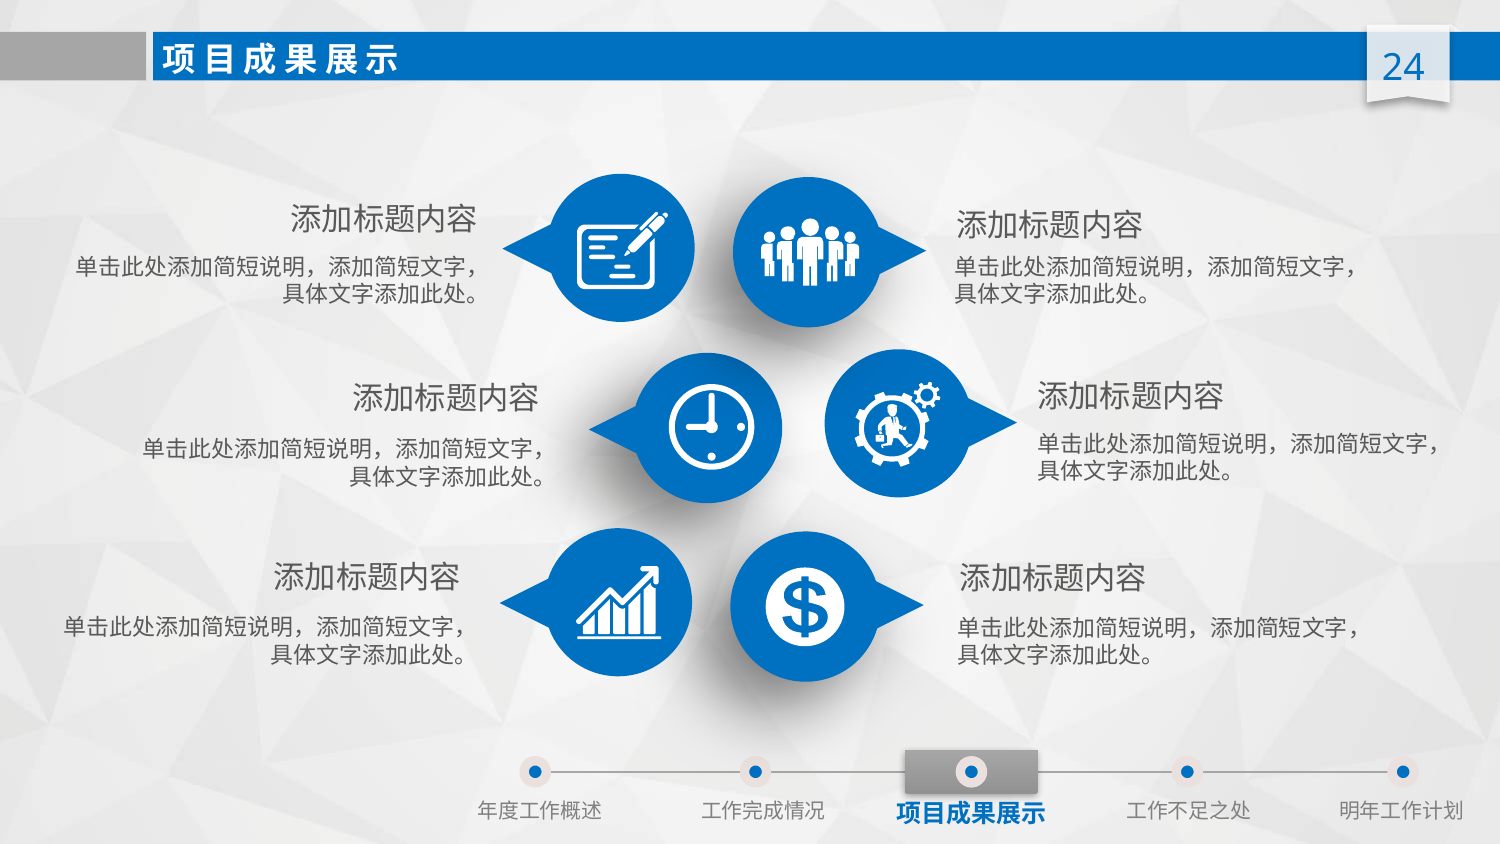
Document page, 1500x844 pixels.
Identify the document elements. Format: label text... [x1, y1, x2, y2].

text_box 添加标题内容 [1022, 368, 1241, 421]
text_box 添加标题内容 [258, 549, 476, 603]
picture [0, 81, 1500, 844]
text_box [797, 218, 824, 286]
text_box [761, 231, 776, 277]
text_box [825, 226, 844, 282]
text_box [524, 151, 673, 345]
text_box [586, 355, 785, 506]
text_box 单击此处添加简短说明，添加简短文字， 具体文字添加此处。 [942, 605, 1387, 676]
text_box 添加标题内容 [275, 191, 493, 244]
text_box [728, 529, 926, 684]
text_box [846, 326, 996, 520]
text_box [844, 231, 860, 277]
text_box [776, 226, 796, 282]
text_box 单击此处添加简短说明，添加简短文字， 具体文字添加此处。 [1023, 422, 1467, 492]
text_box [668, 384, 755, 470]
text_box 添加标题内容 [941, 197, 1159, 244]
text_box 单击此处添加简短说明，添加简短文字， 具体文字添加此处。 [939, 244, 1384, 315]
text_box 单击此处添加简短说明，添加简短文字， 具体文字添加此处。 [60, 245, 505, 315]
text_box 添加标题内容 [945, 550, 1163, 603]
text_box 单击此处添加简短说明，添加简短文字， 具体文字添加此处。 [48, 605, 493, 676]
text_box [521, 505, 671, 699]
text_box [763, 565, 847, 649]
text_box 项 目 成 果 展 示 [147, 31, 491, 86]
text_box [730, 174, 929, 330]
text_box 添加标题内容 [337, 371, 555, 424]
picture [0, 0, 1500, 31]
text_box 单击此处添加简短说明，添加简短文字， 具体文字添加此处。 [127, 427, 572, 498]
